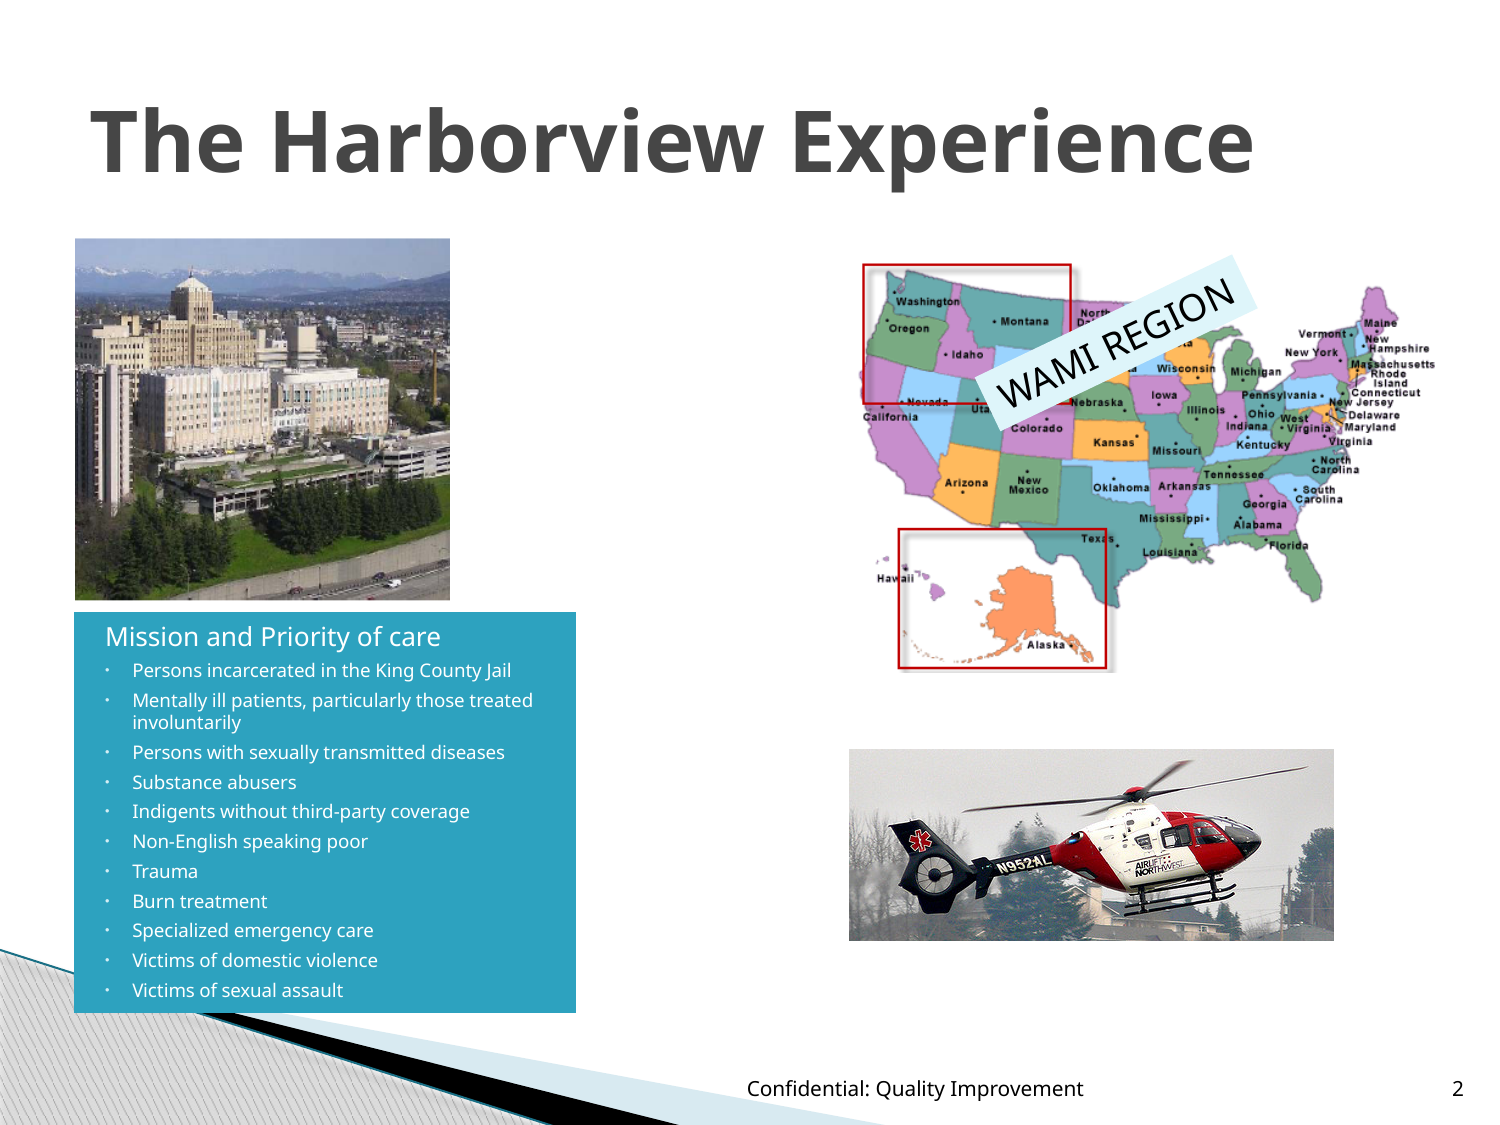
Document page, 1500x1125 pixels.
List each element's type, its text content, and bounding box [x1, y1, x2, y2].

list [74, 236, 451, 603]
slide_number 2 [1418, 1051, 1479, 1112]
title The Harborview Experience [75, 44, 1425, 233]
picture [849, 749, 1334, 941]
list Mission and Priority of care Persons incarcerated in the King County Jail Mentally ill patients, particularly those treated involuntarily Persons with sexually transmitted diseases Substance abusers Indigents without third-party coverage Non-English speaking poor Trauma Burn treatment Specialized emergency care Victims of domestic violence Victims of sexual assault [74, 612, 576, 1013]
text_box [849, 249, 1458, 673]
footer Confidential: Quality Improvement [718, 1051, 1105, 1112]
